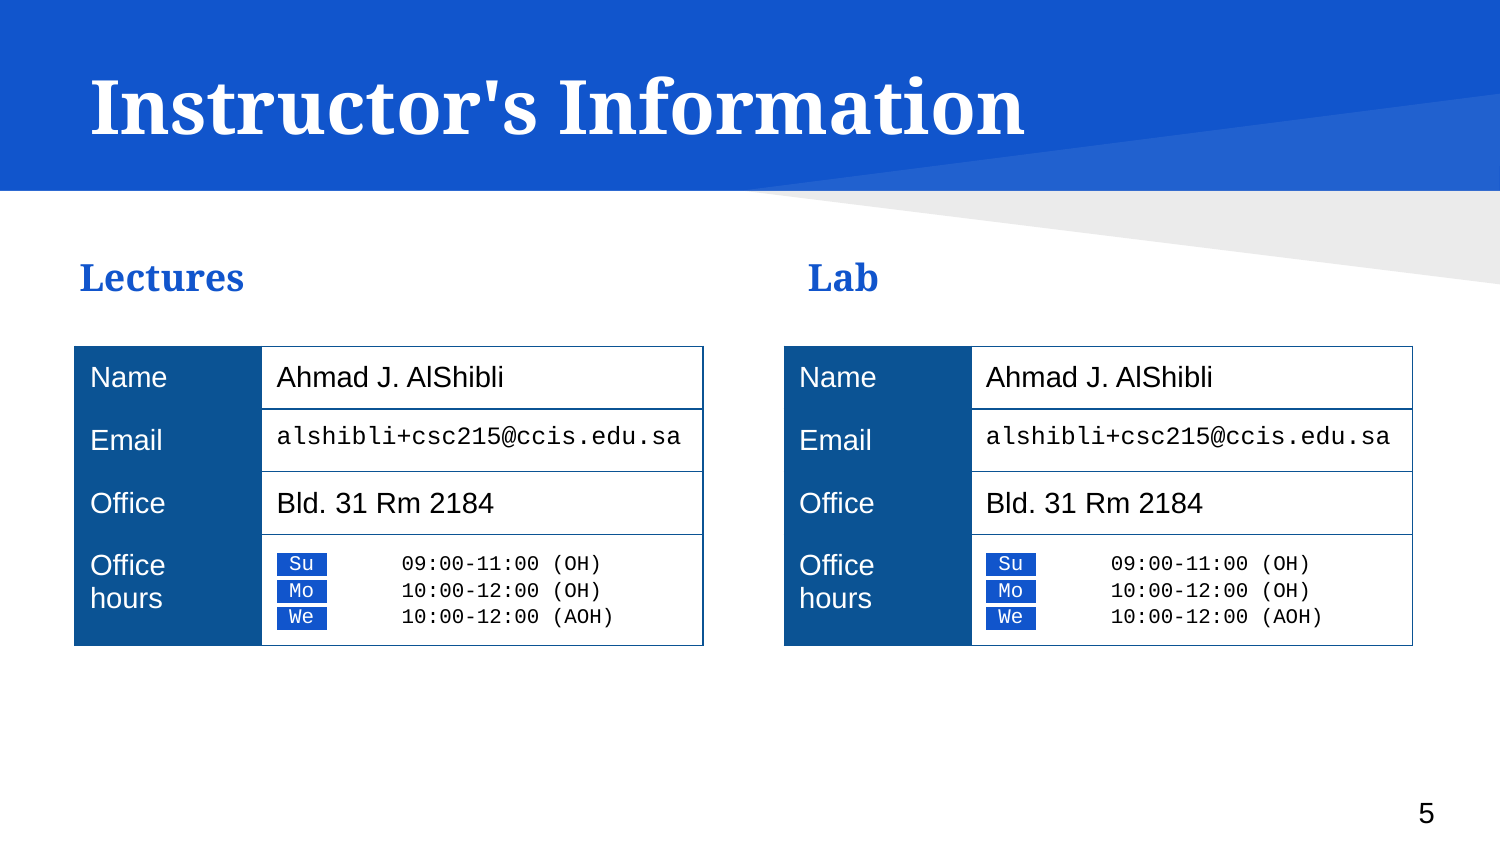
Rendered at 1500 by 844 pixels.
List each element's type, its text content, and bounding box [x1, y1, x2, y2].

table_cell Office hours [76, 535, 261, 645]
text_box Lectures [64, 238, 718, 336]
table_header Ahmad J. AlShibli [262, 347, 702, 408]
table_cell Office [76, 472, 261, 534]
table_header Name [76, 347, 261, 408]
table_header Name [785, 347, 970, 408]
table_cell Office hours [785, 535, 970, 645]
table_cell Email [785, 410, 970, 471]
table_cell Bld. 31 Rm 2184 [262, 472, 702, 534]
table_cell Su 09:00-11:00 (OH) Mo 10:00-12:00 (OH) We 10:00-12:00 (AOH) [262, 535, 702, 645]
title Instructor's Information [75, 33, 1425, 175]
slide_number ‹#› [1403, 779, 1494, 844]
table_cell alshibli+csc215@ccis.edu.sa [262, 410, 702, 471]
table_cell Su 09:00-11:00 (OH) Mo 10:00-12:00 (OH) We 10:00-12:00 (AOH) [972, 535, 1412, 645]
table_cell Bld. 31 Rm 2184 [972, 472, 1412, 534]
table_cell Email [76, 410, 261, 471]
table_cell Office [785, 472, 970, 534]
text_box Lab [792, 238, 1446, 336]
table_cell alshibli+csc215@ccis.edu.sa [972, 410, 1412, 471]
table_header Ahmad J. AlShibli [972, 347, 1412, 408]
